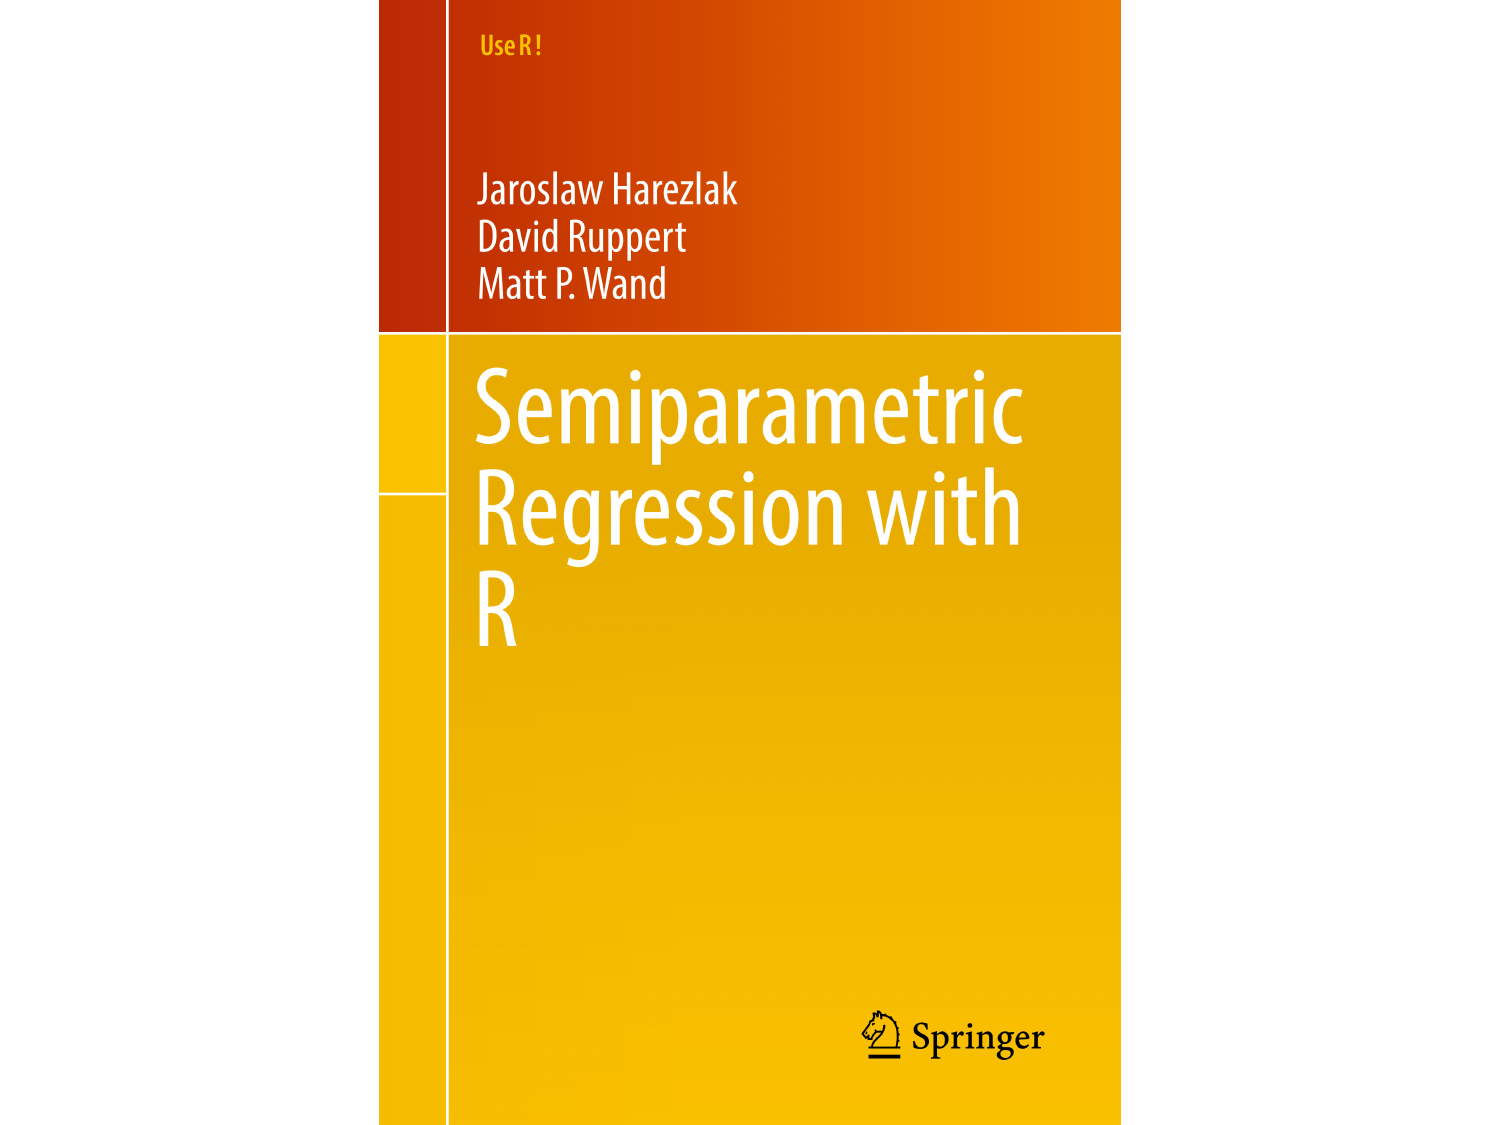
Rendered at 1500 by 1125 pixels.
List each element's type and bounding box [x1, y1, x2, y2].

picture [378, 0, 1121, 1125]
